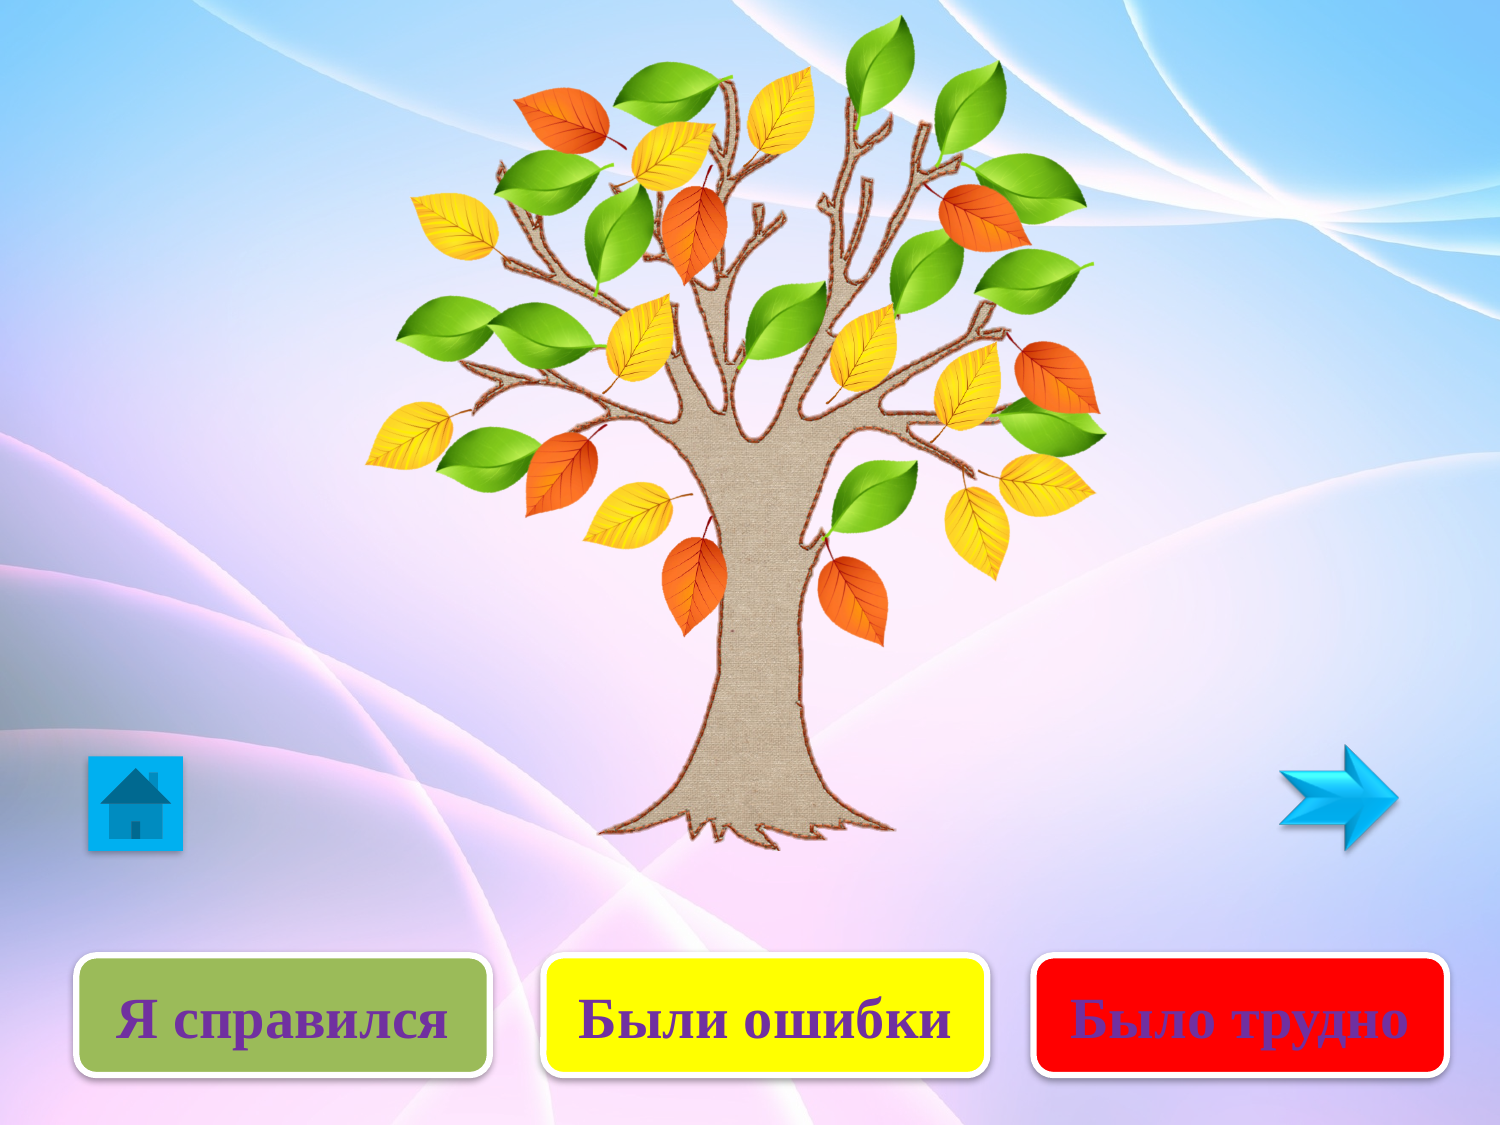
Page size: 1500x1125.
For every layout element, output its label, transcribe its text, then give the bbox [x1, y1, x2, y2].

text_box [86, 754, 185, 853]
text_box Было трудно [1030, 952, 1451, 1079]
picture [300, 13, 1171, 852]
picture [1269, 739, 1408, 865]
text_box Я справился [73, 952, 493, 1079]
text_box Были ошибки [540, 952, 991, 1079]
